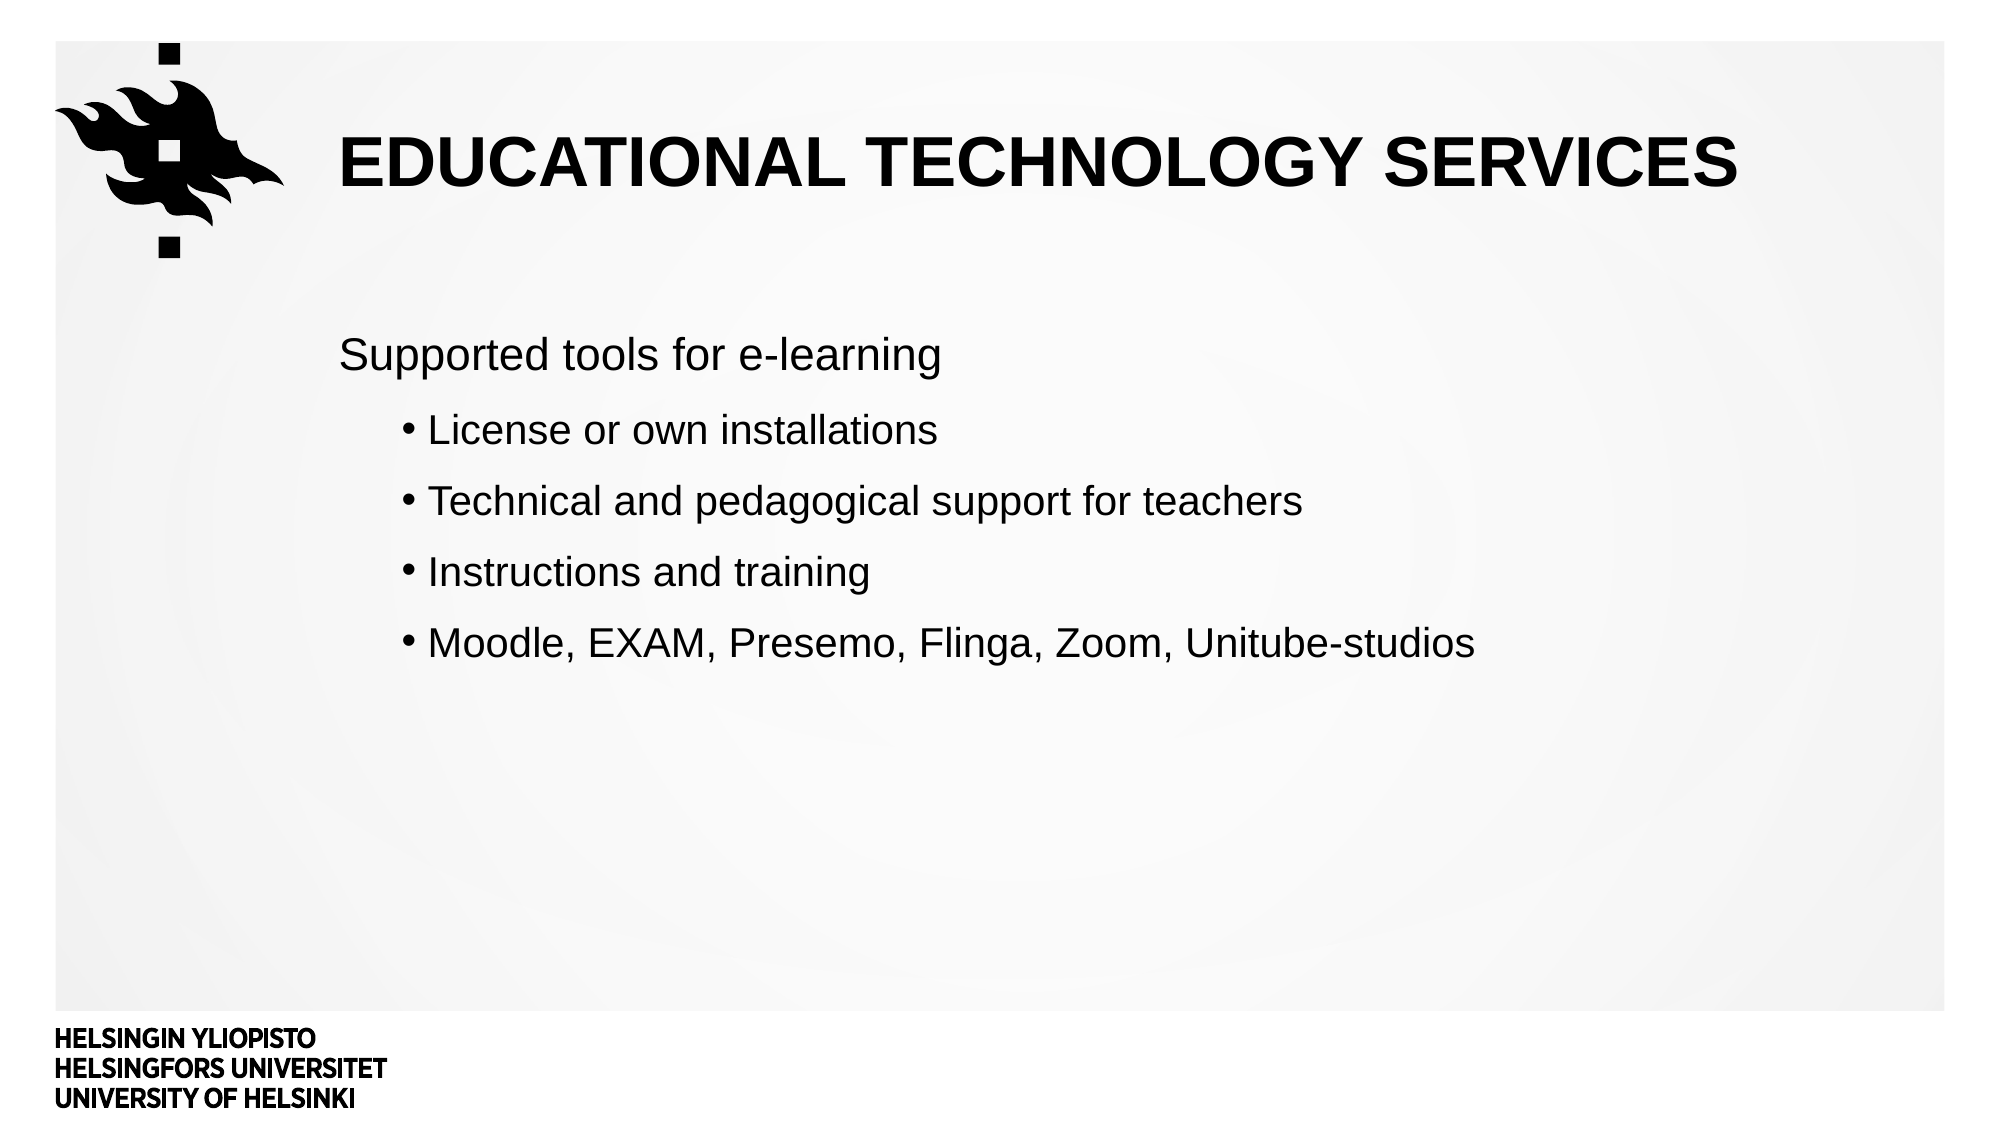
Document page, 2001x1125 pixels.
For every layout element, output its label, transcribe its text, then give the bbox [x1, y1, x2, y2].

title Educational technology services [338, 131, 1934, 291]
picture [159, 140, 180, 161]
list Supported tools for e-learning License or own installations Technical and pedagogical support for teachers Instructions and training Moodle, EXAM, Presemo, Flinga, Zoom, Unitube-studios [338, 324, 1934, 975]
picture [55, 41, 1945, 1011]
